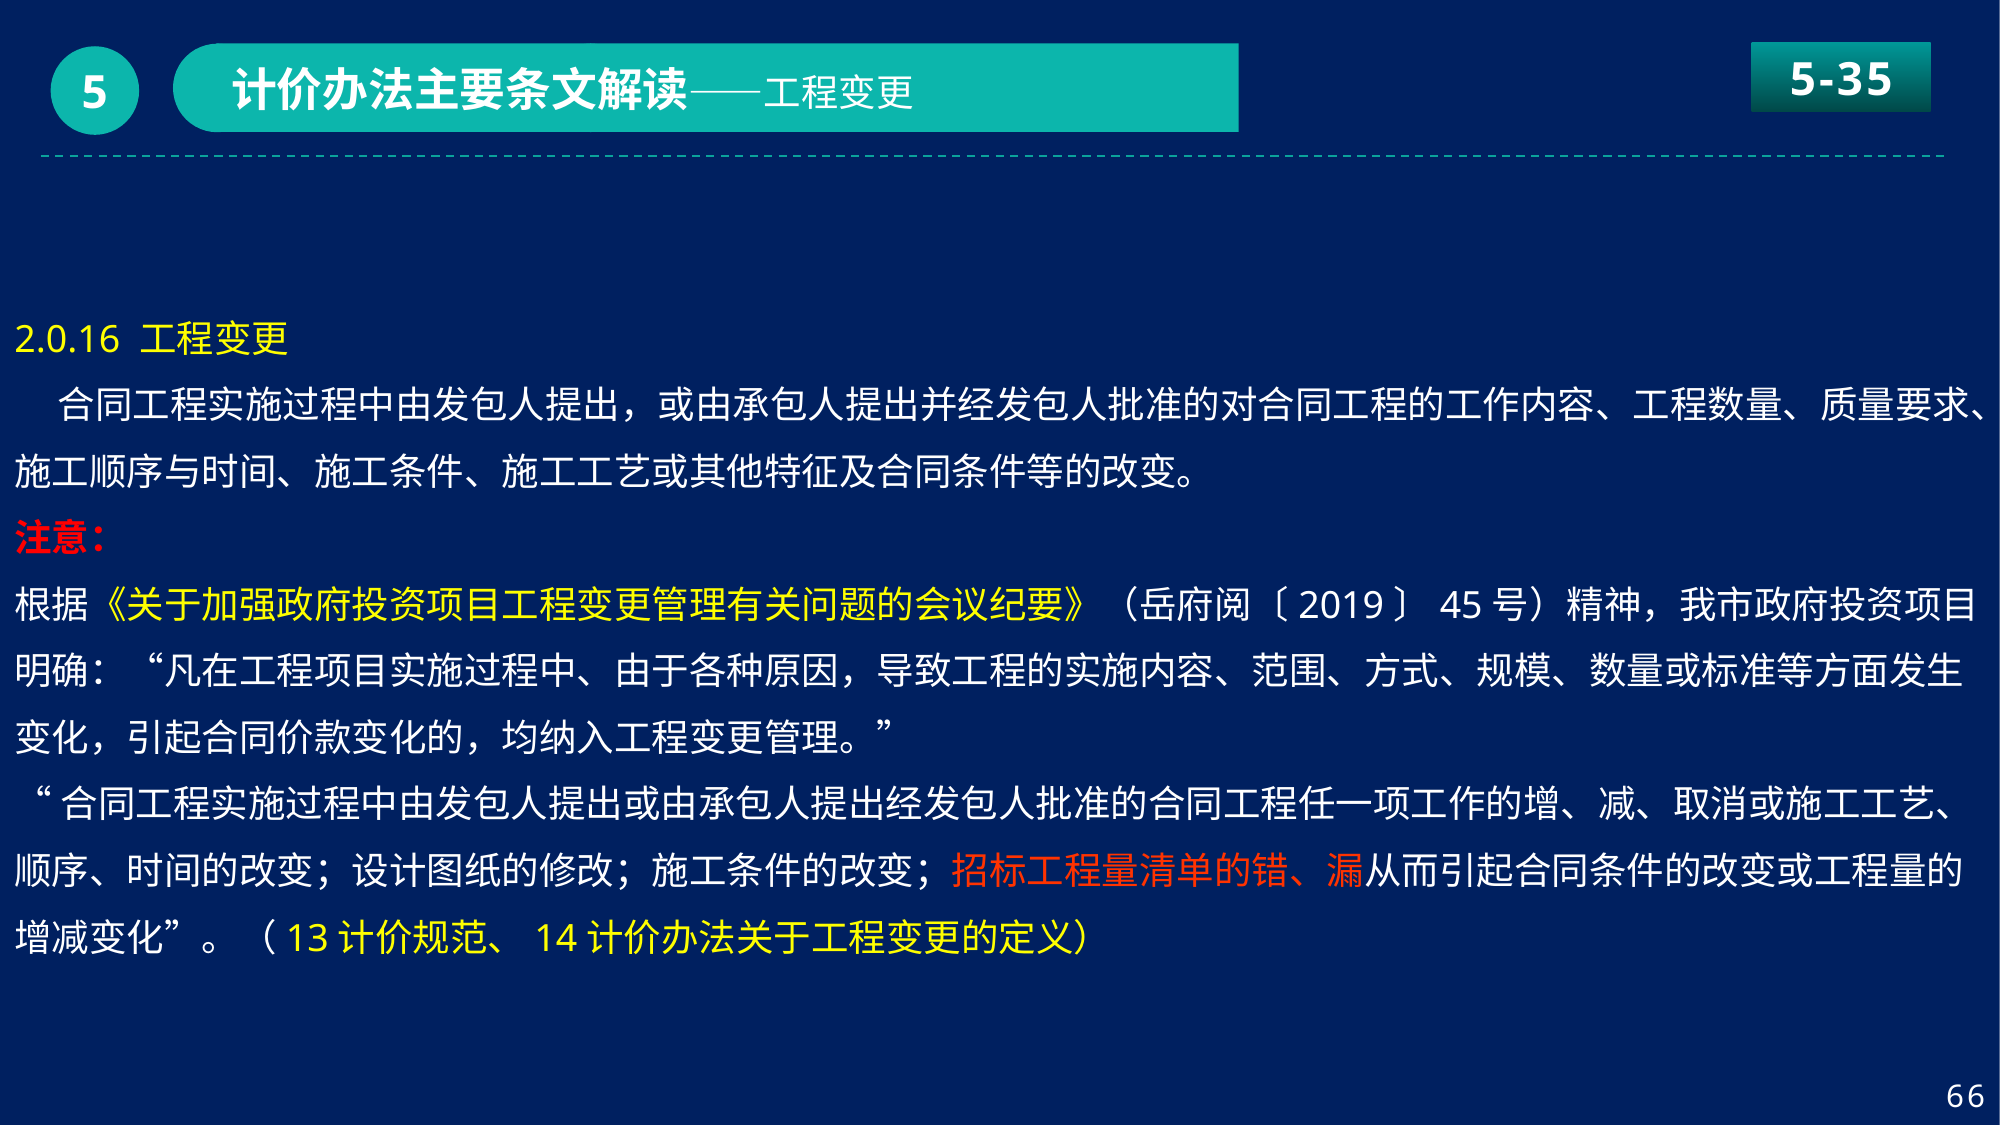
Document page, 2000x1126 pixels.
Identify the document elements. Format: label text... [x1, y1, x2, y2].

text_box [40, 43, 1950, 157]
text_box 2.0.16 工程变更 合同工程实施过程中由发包人提出，或由承包人提出并经发包人批准的对合同工程的工作内容、工程数量、质量要求、施工顺序与时间、施工条件、施工工艺或其他特征及合同条件等的改变。 注意： 根据《关于加强政府投资项目工程变更管理有关问题的会议纪要》（岳府阅〔2019〕45号）精神，我市政府投资项目明确：“凡在工程项目实施过程中、由于各种原因，导致工程的实施内容、范围、方式、规模、数量或标准等方面发生变化，引起合同价款变化的，均纳入工程变更管理。” “合同工程实施过程中由发包人提出或由承包人提出经发包人批准的合同工程任一项工作的增、减、取消或施工工艺、顺序、时间的改变；设计图纸的修改；施工条件的改变；招标工程量清单的错、漏从而引起合同条件的改变或工程量的增减变化”。（13计价规范、14计价办法关于工程变更的定义） [0, 285, 2000, 966]
text_box 66 [1905, 1065, 2000, 1126]
